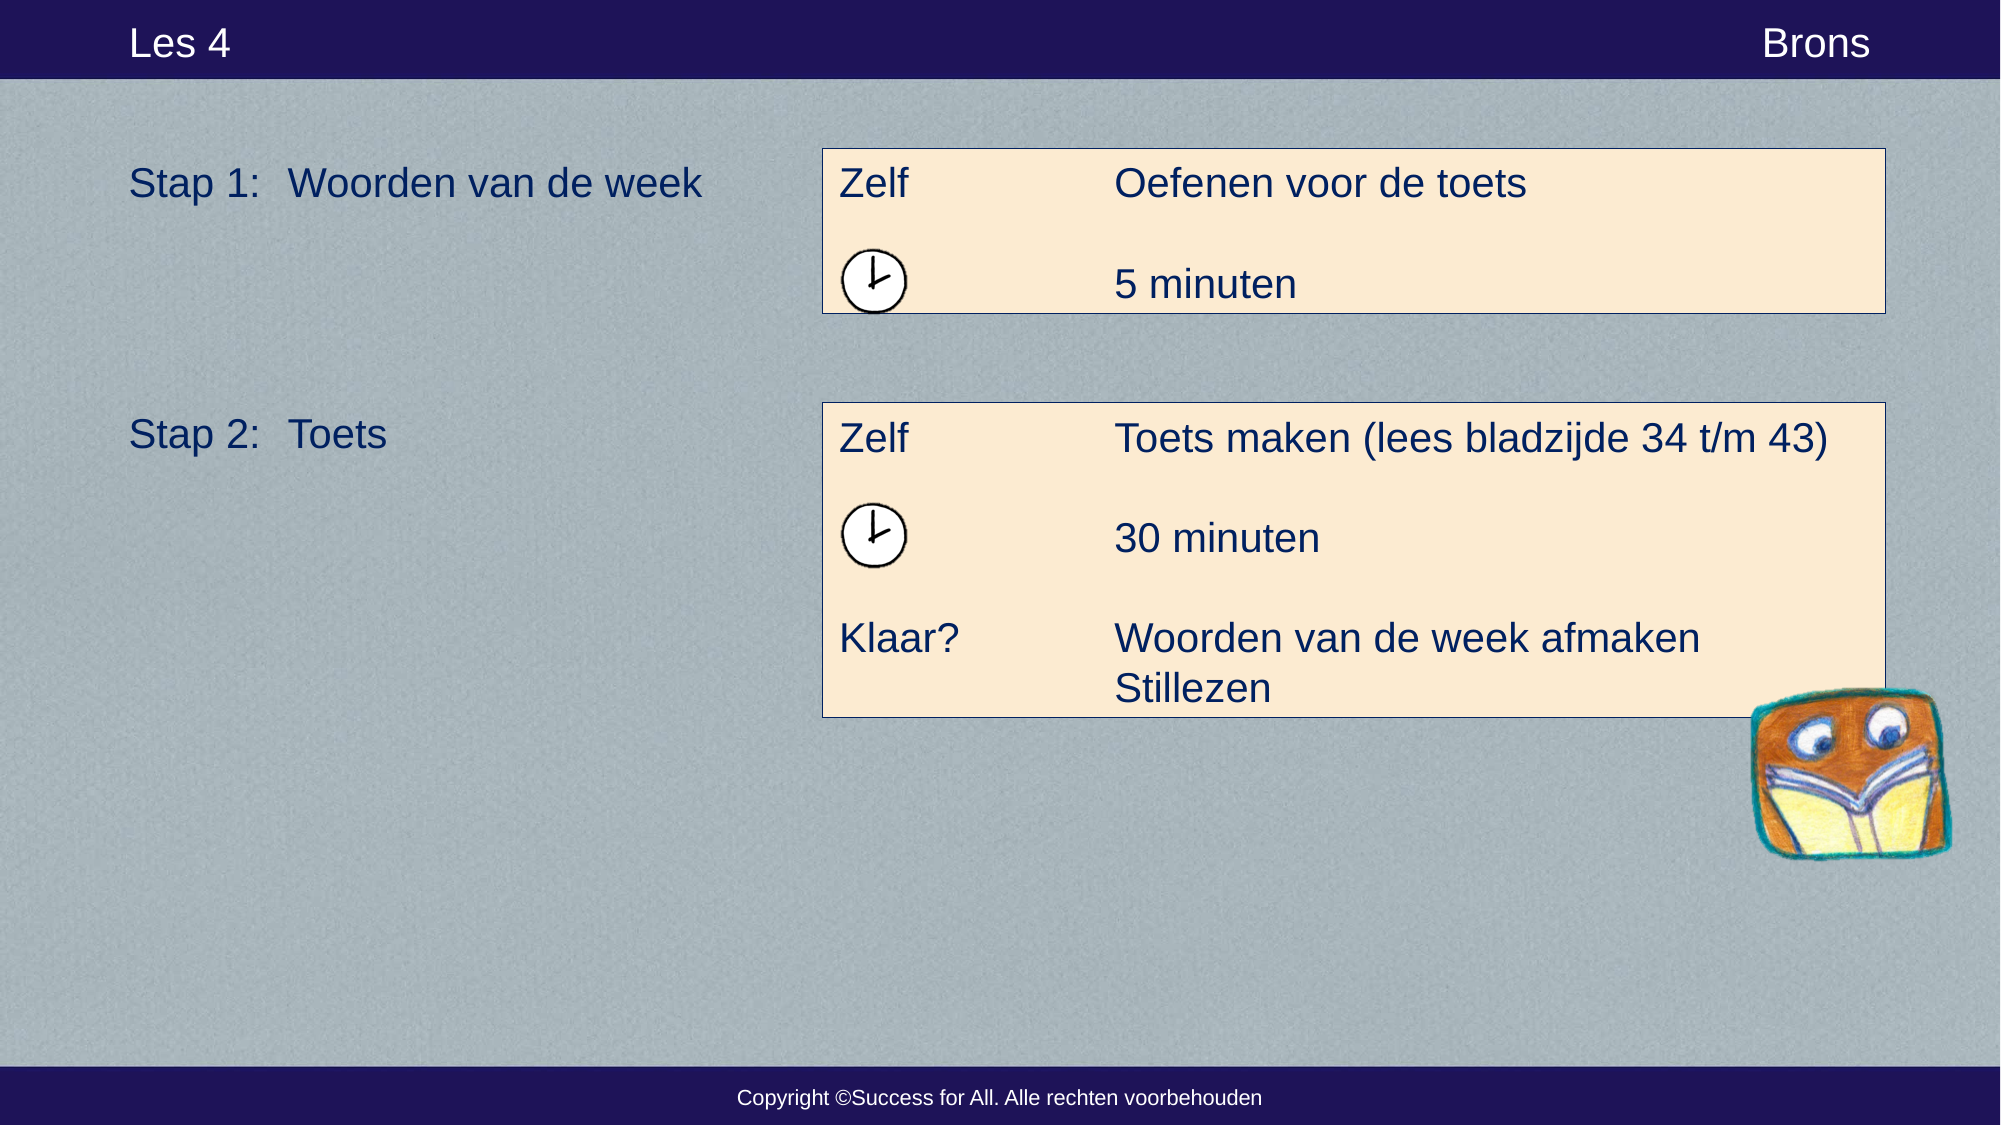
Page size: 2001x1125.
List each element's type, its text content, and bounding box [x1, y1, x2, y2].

text_box Copyright ©Success for All. Alle rechten voorbehouden [0, 1076, 2000, 1125]
text_box Brons [999, 8, 1886, 73]
picture [0, 0, 2001, 1125]
text_box Zelf Oefenen voor de toets 5 minuten [822, 148, 1886, 314]
text_box Zelf Toets maken (lees bladzijde 34 t/m 43) 30 minuten Klaar? Woorden van de week afmaken Stillezen [822, 402, 1886, 718]
text_box Stap 1: Woorden van de week Stap 2: Toets [114, 148, 907, 764]
text_box Les 4 [114, 8, 354, 73]
